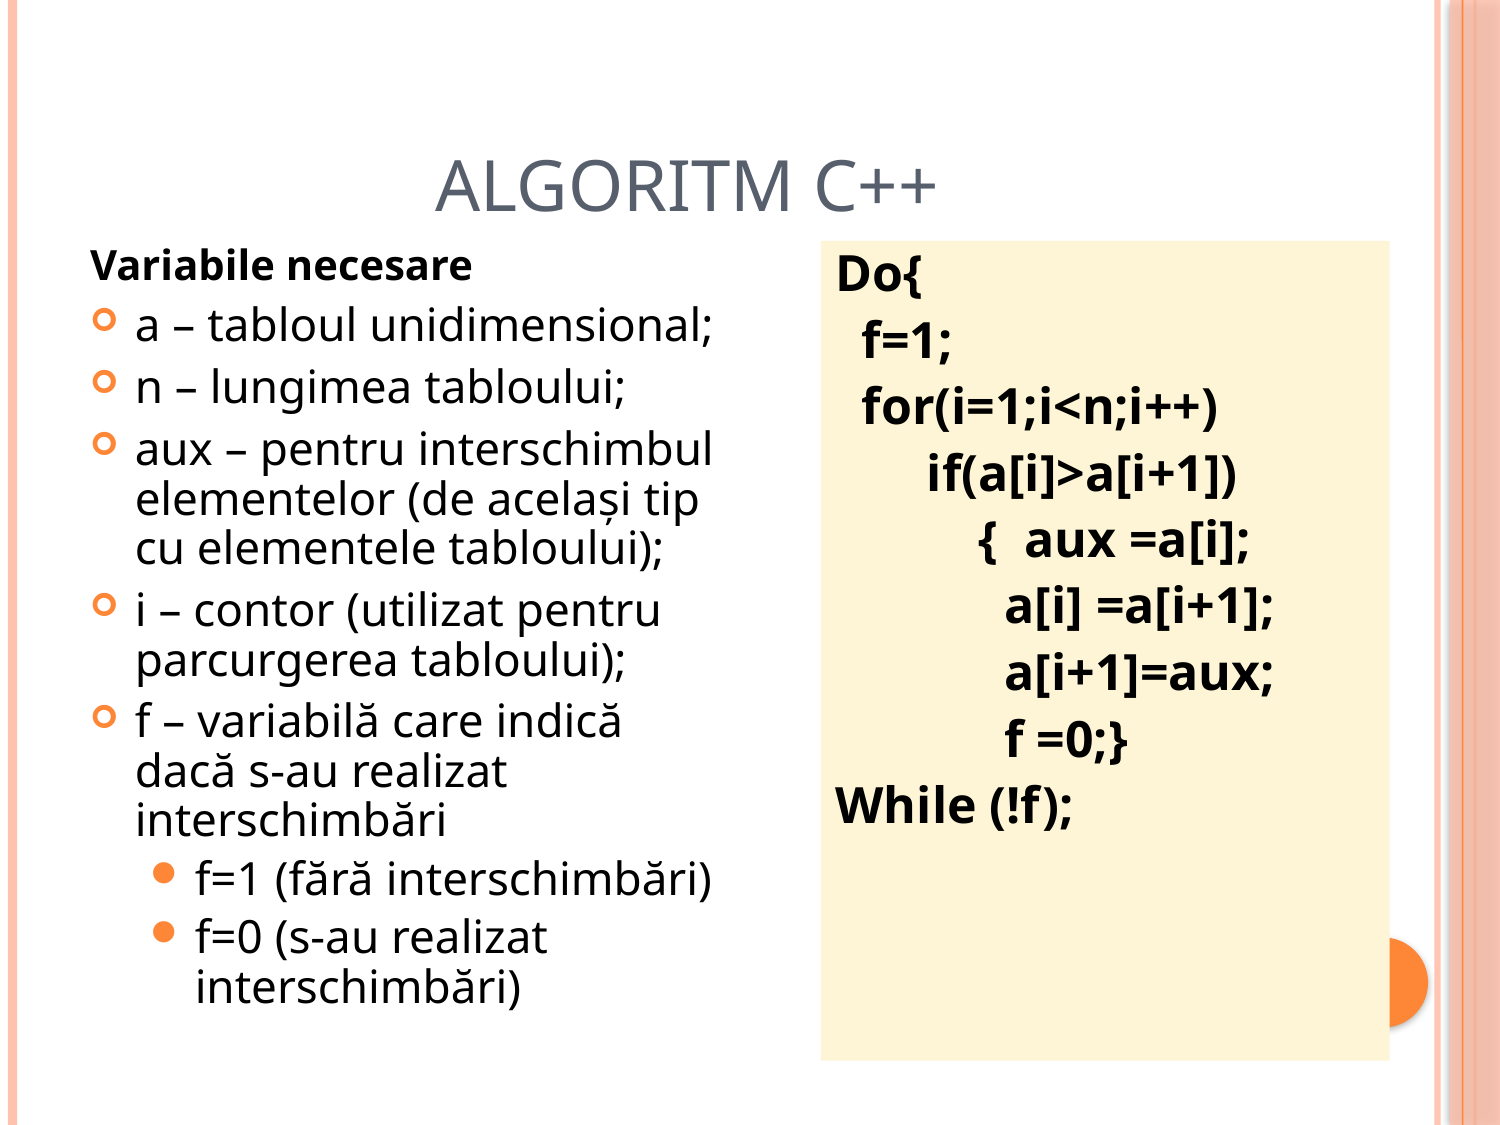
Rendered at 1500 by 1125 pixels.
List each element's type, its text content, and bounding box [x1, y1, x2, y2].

list Do{ f=1; for(i=1;i<n;i++) if(a[i]>a[i+1]) { aux =a[i]; a[i] =a[i+1]; a[i+1]=aux; f =0;} While (!f); [820, 240, 1390, 1061]
text_box Variabile necesare a – tabloul unidimensional; n – lungimea tabloului; aux – pentru interschimbul elementelor (de acelaşi tip cu elementele tabloului); i – contor (utilizat pentru parcurgerea tabloului); f – variabilă care indică dacă s-au realizat interschimbări f=1 (fără interschimbări) f=0 (s-au realizat interschimbări) [74, 237, 750, 1065]
title ALGORITM C++ [75, 45, 1300, 233]
